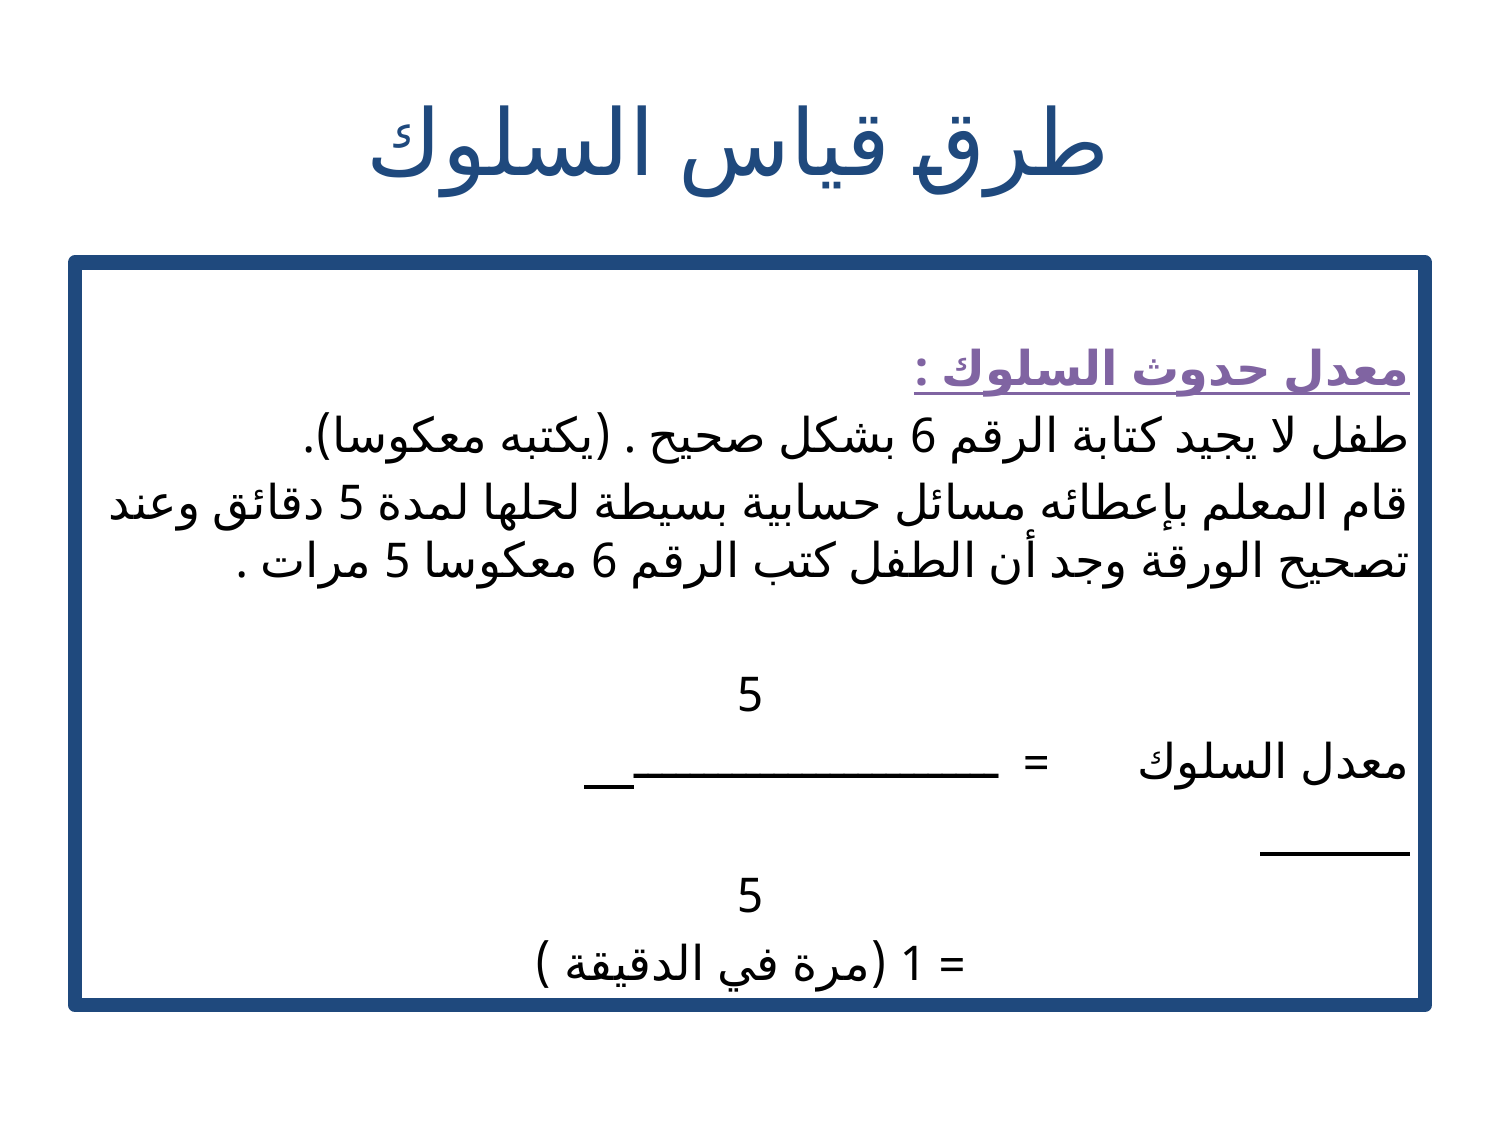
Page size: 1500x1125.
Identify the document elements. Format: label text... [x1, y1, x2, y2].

list معدل حدوث السلوك : طفل لا يجيد كتابة الرقم 6 بشكل صحيح . (يكتبه معكوسا). قام المعلم بإعطائه مسائل حسابية بسيطة لحلها لمدة 5 دقائق وعند تصحيح الورقة وجد أن الطفل كتب الرقم 6 معكوسا 5 مرات . 5 معدل السلوك = ــــــــــــــــــــــــــ 5 = 1 (مرة في الدقيقة ) [75, 262, 1425, 1005]
title طرق قياس السلوك [75, 45, 1425, 233]
